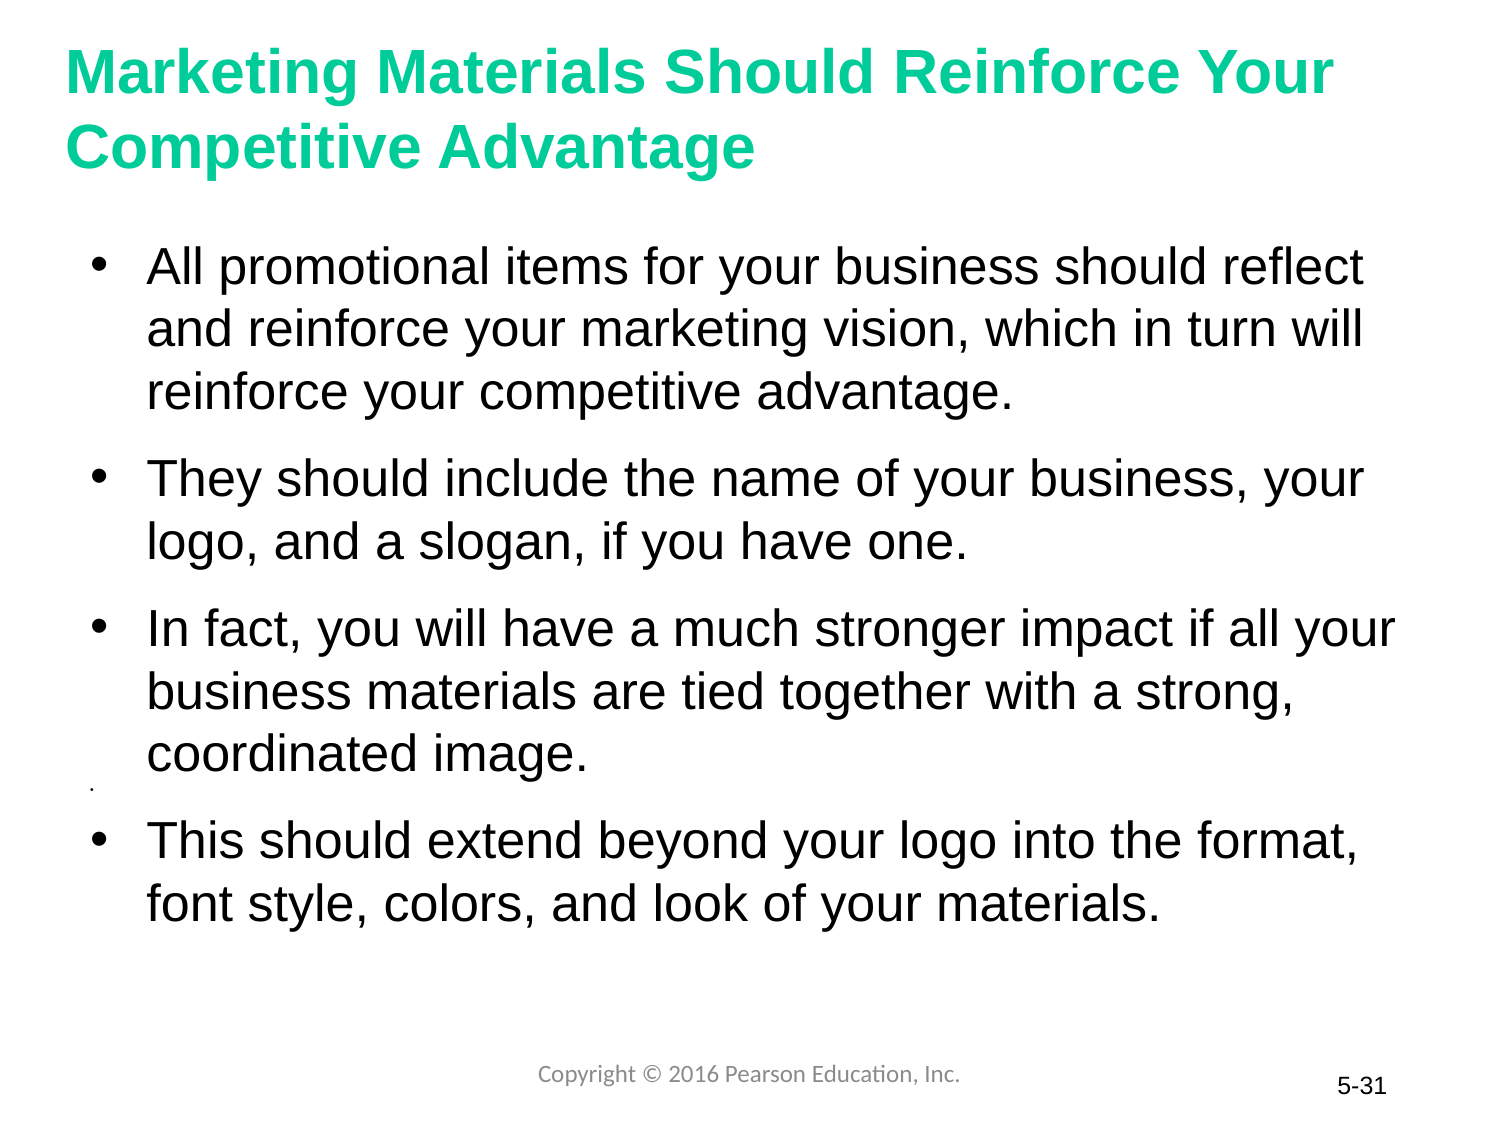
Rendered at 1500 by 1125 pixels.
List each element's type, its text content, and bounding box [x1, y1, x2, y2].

footer Copyright © 2016 Pearson Education, Inc. [512, 1042, 988, 1103]
list All promotional items for your business should reflect and reinforce your marketing vision, which in turn will reinforce your competitive advantage. They should include the name of your business, your logo, and a slogan, if you have one. In fact, you will have a much stronger impact if all your business materials are tied together with a strong, coordinated image. This should extend beyond your logo into the format, font style, colors, and look of your materials. [75, 224, 1425, 1025]
title Marketing Materials Should Reinforce Your Competitive Advantage [50, 12, 1450, 200]
